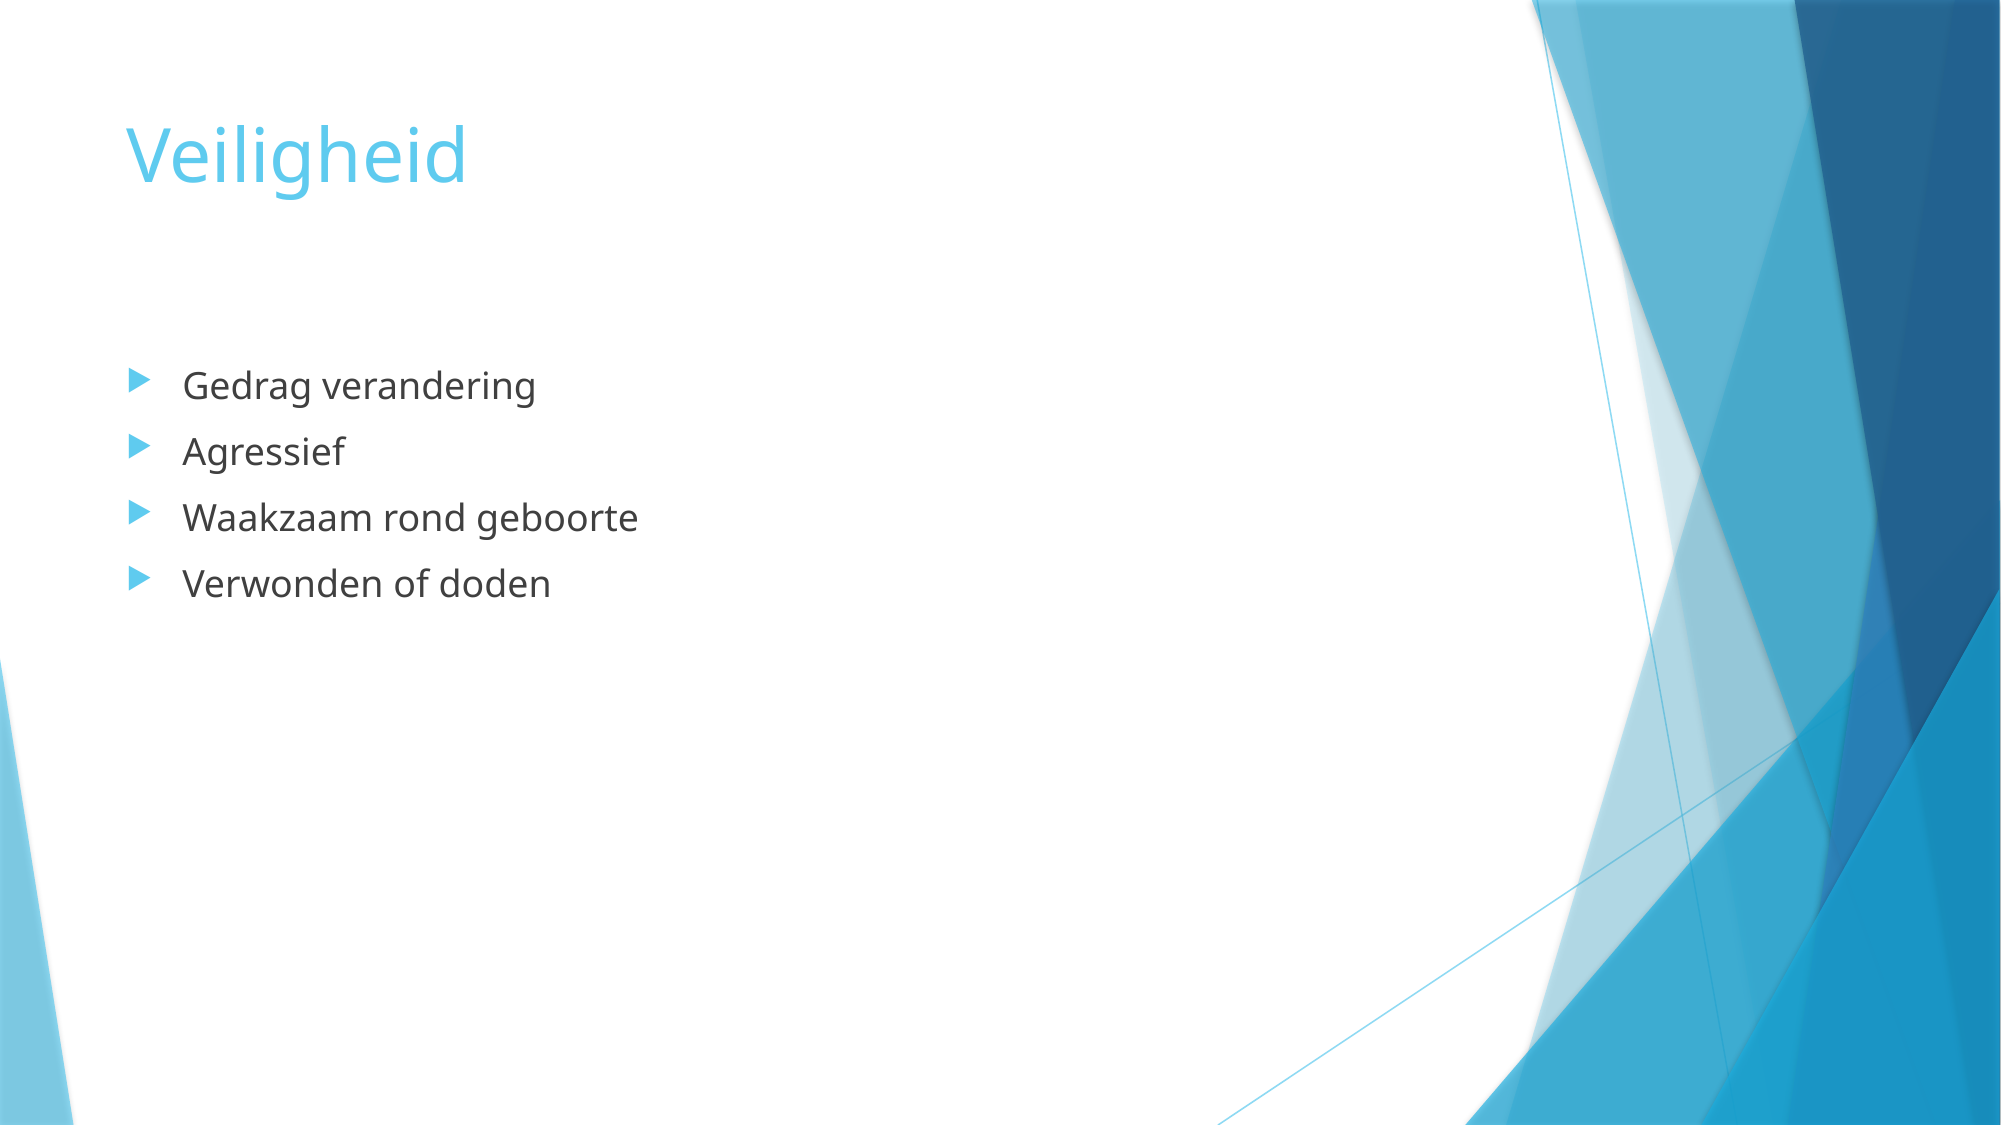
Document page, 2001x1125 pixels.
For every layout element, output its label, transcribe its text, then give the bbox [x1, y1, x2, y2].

list Gedrag verandering Agressief Waakzaam rond geboorte Verwonden of doden [111, 354, 1522, 992]
title Veiligheid [111, 99, 1522, 317]
